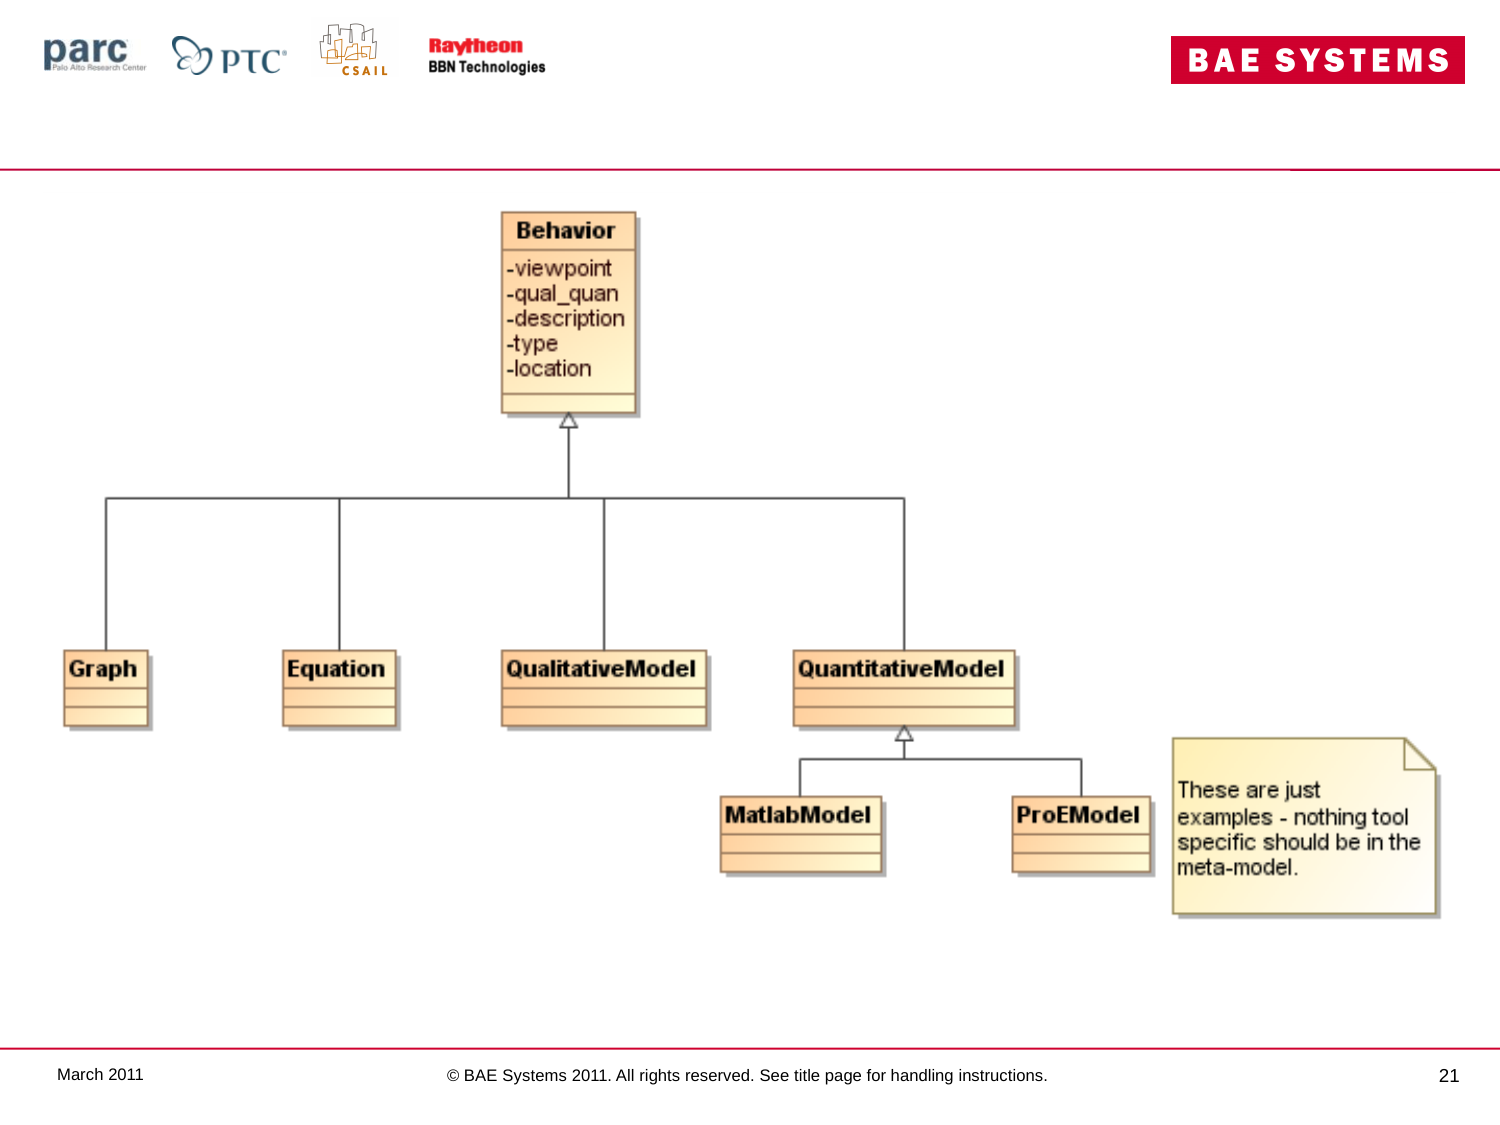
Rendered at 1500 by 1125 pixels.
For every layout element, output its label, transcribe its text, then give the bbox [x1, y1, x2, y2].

picture [44, 39, 147, 71]
picture [172, 36, 287, 75]
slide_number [41, 1055, 393, 1112]
slide_number 21 [1124, 1055, 1476, 1109]
picture [423, 30, 551, 79]
picture [43, 191, 1457, 934]
picture [311, 17, 399, 77]
picture [1171, 36, 1465, 84]
footer © BAE Systems 2011. All rights reserved. See title page for handling instructions. [374, 1057, 1122, 1112]
